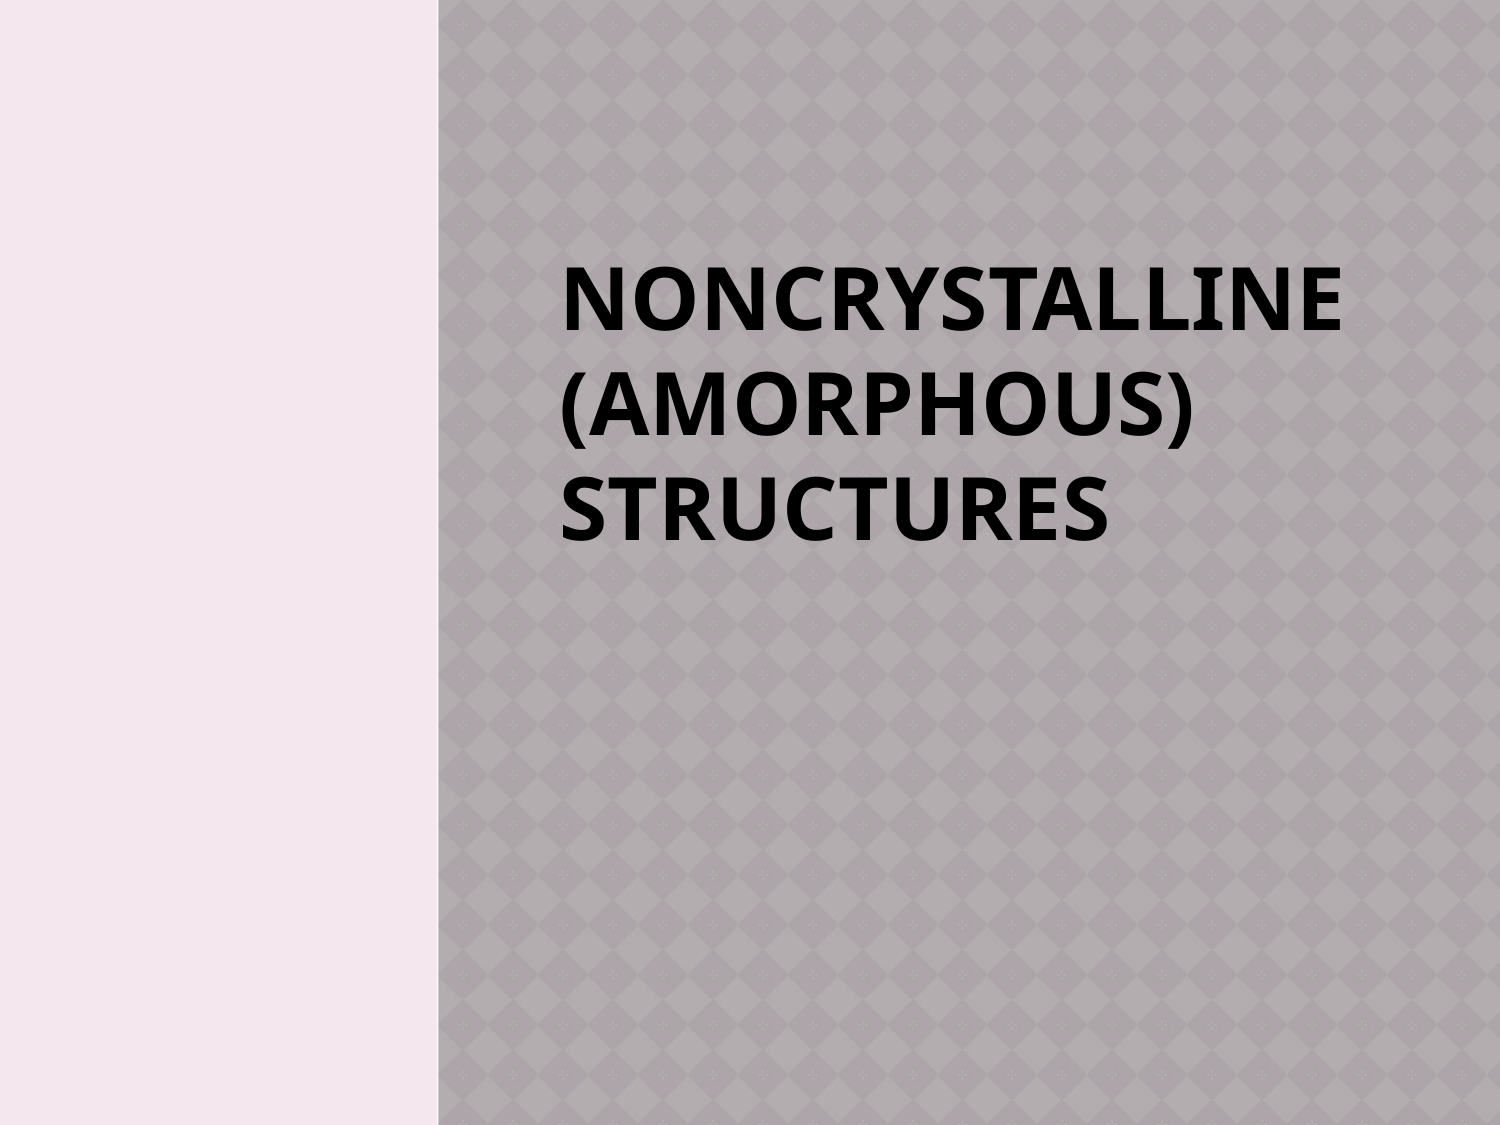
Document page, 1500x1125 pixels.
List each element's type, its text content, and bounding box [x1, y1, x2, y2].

title Noncrystalline (Amorphous) Structures [552, 87, 1390, 558]
